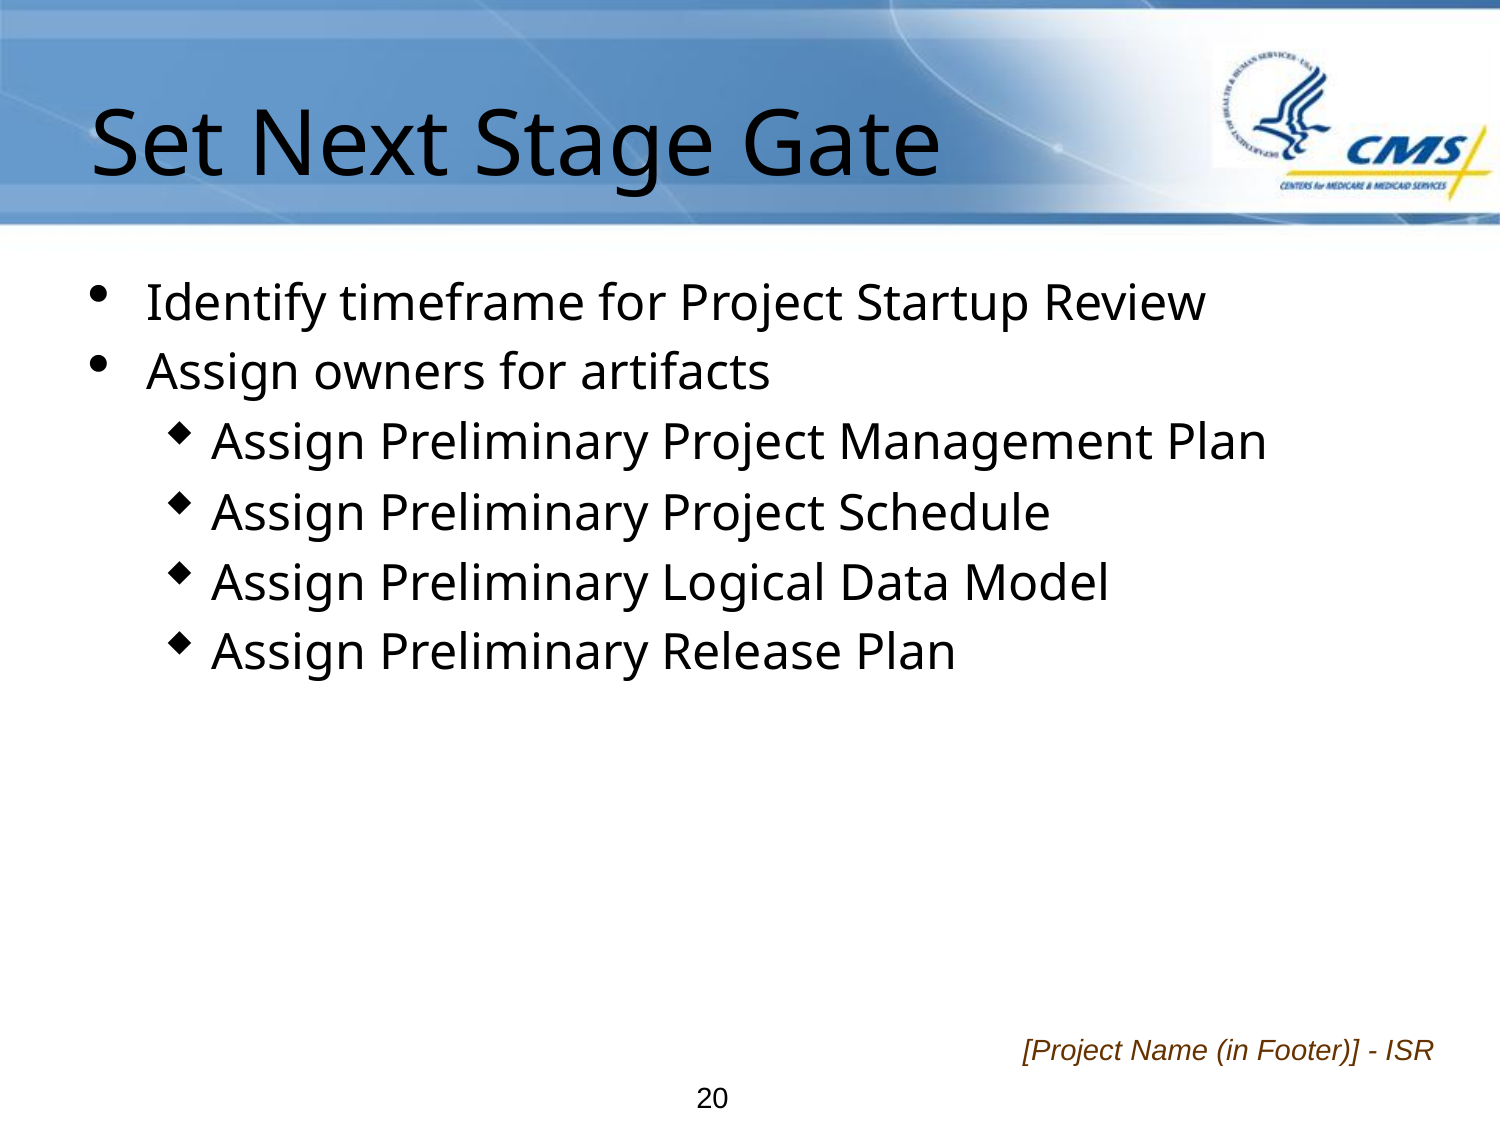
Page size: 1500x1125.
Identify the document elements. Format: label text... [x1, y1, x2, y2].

slide_number 20 [537, 1071, 888, 1125]
picture [0, 0, 1500, 1125]
title Set Next Stage Gate [74, 44, 1426, 233]
list Identify timeframe for Project Startup Review Assign owners for artifacts Assign Preliminary Project Management Plan Assign Preliminary Project Schedule Assign Preliminary Logical Data Model Assign Preliminary Release Plan [74, 262, 1426, 1006]
footer [Project Name (in Footer)] - ISR [912, 1023, 1451, 1103]
